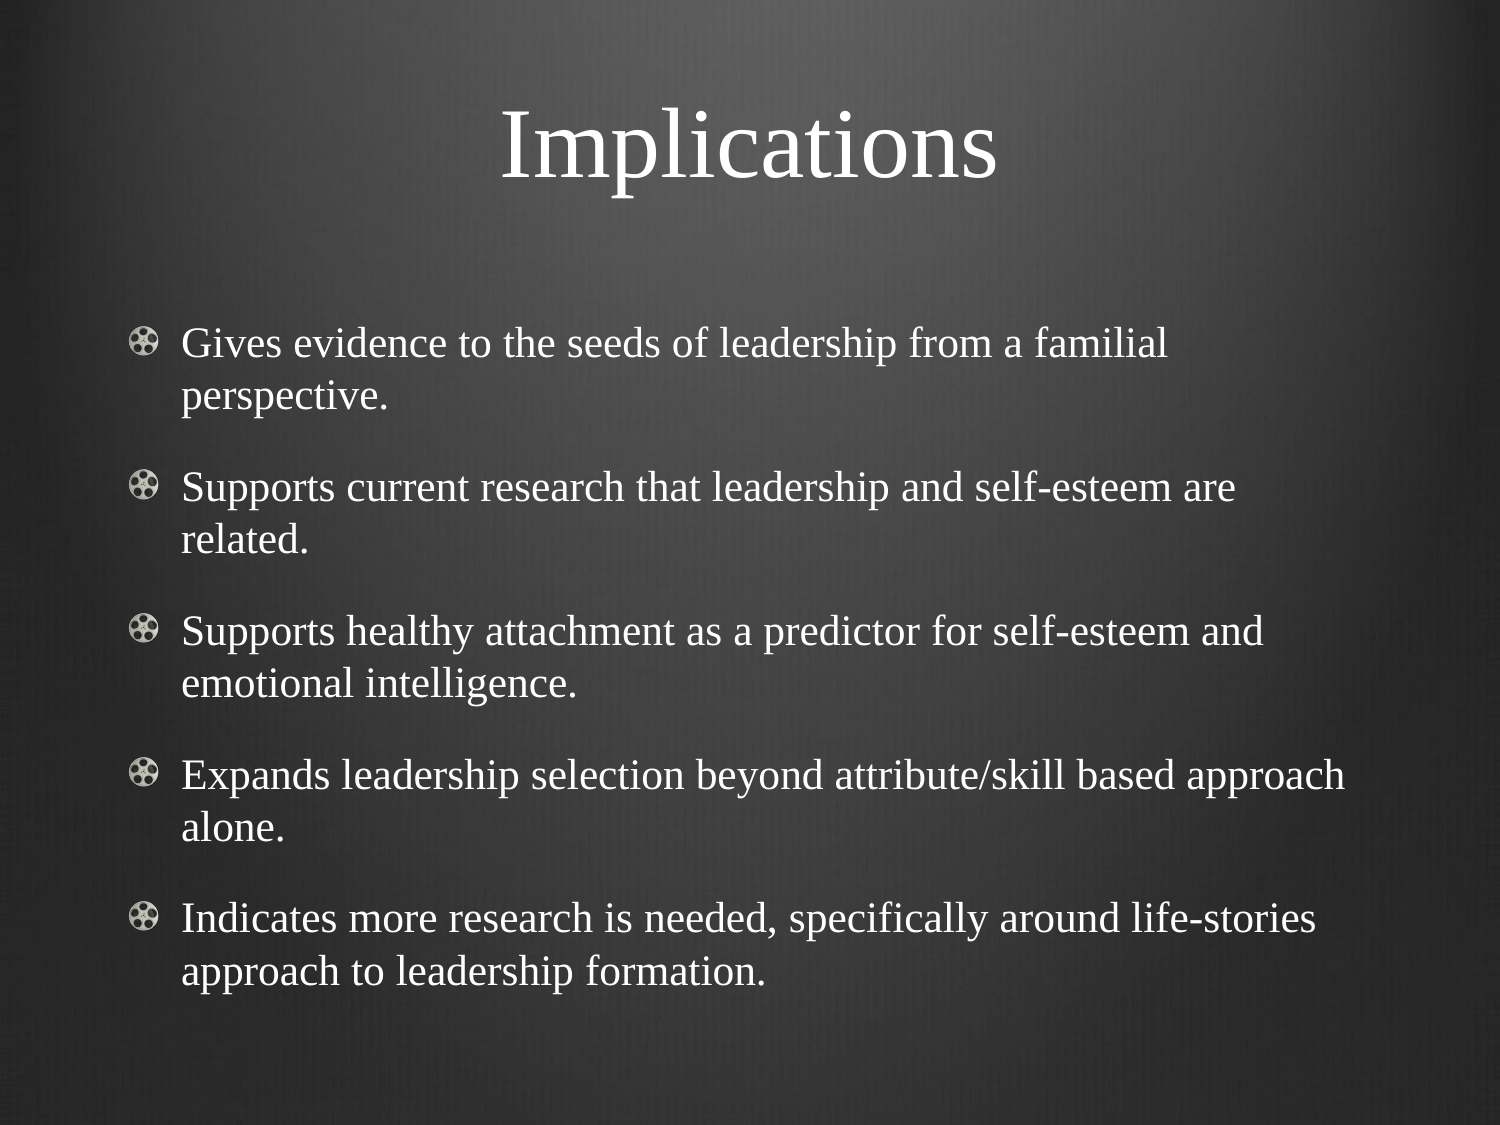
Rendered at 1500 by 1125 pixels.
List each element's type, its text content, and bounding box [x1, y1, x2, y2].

picture [127, 324, 160, 357]
picture [127, 467, 160, 501]
picture [127, 899, 160, 932]
picture [127, 611, 160, 644]
list Gives evidence to the seeds of leadership from a familial perspective. Supports current research that leadership and self-esteem are related. Supports healthy attachment as a predictor for self-esteem and emotional intelligence. Expands leadership selection beyond attribute/skill based approach alone. Indicates more research is needed, specifically around life-stories approach to leadership formation. [112, 306, 1388, 1005]
title Implications [112, 19, 1388, 255]
picture [127, 755, 160, 788]
